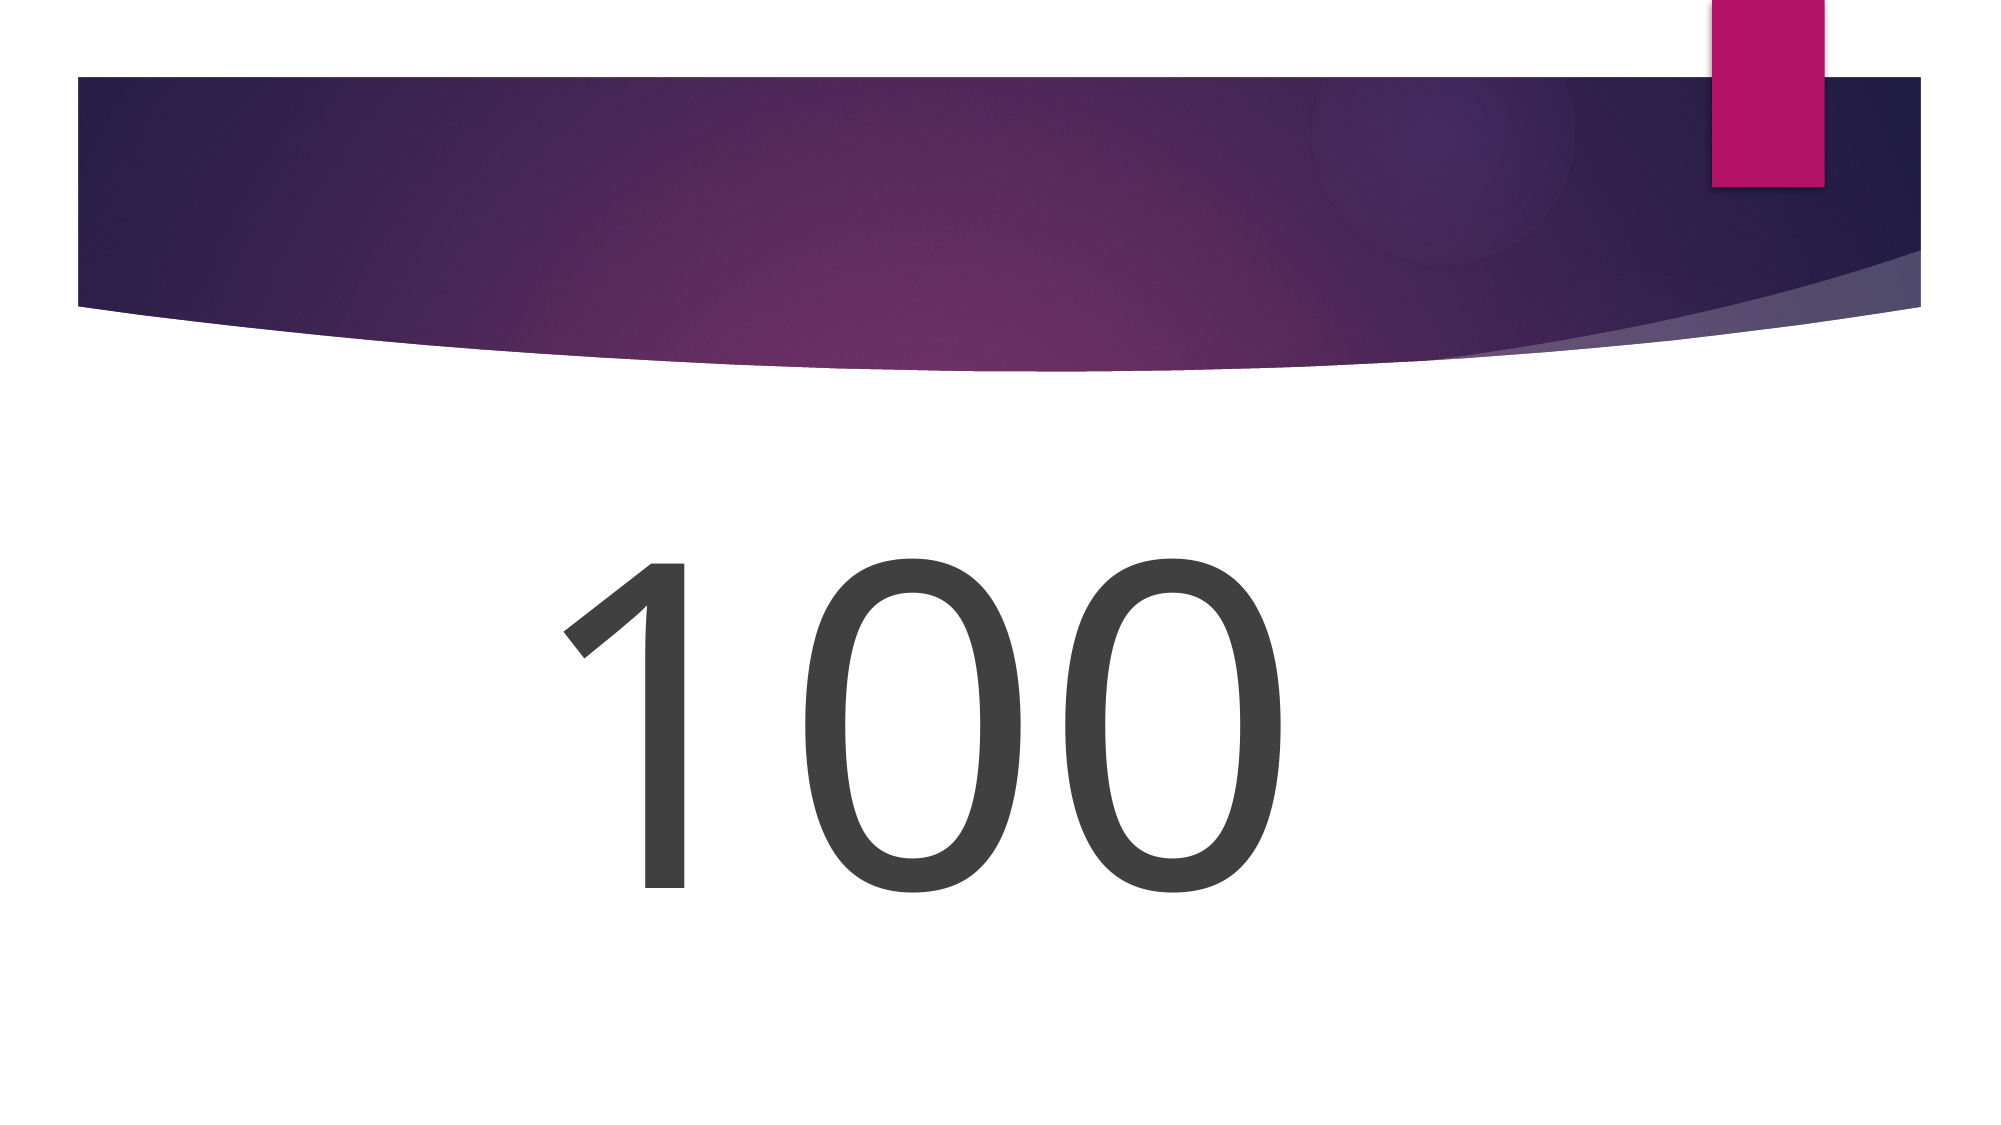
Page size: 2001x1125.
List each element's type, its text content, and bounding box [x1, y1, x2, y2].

list 100 [189, 427, 1638, 988]
